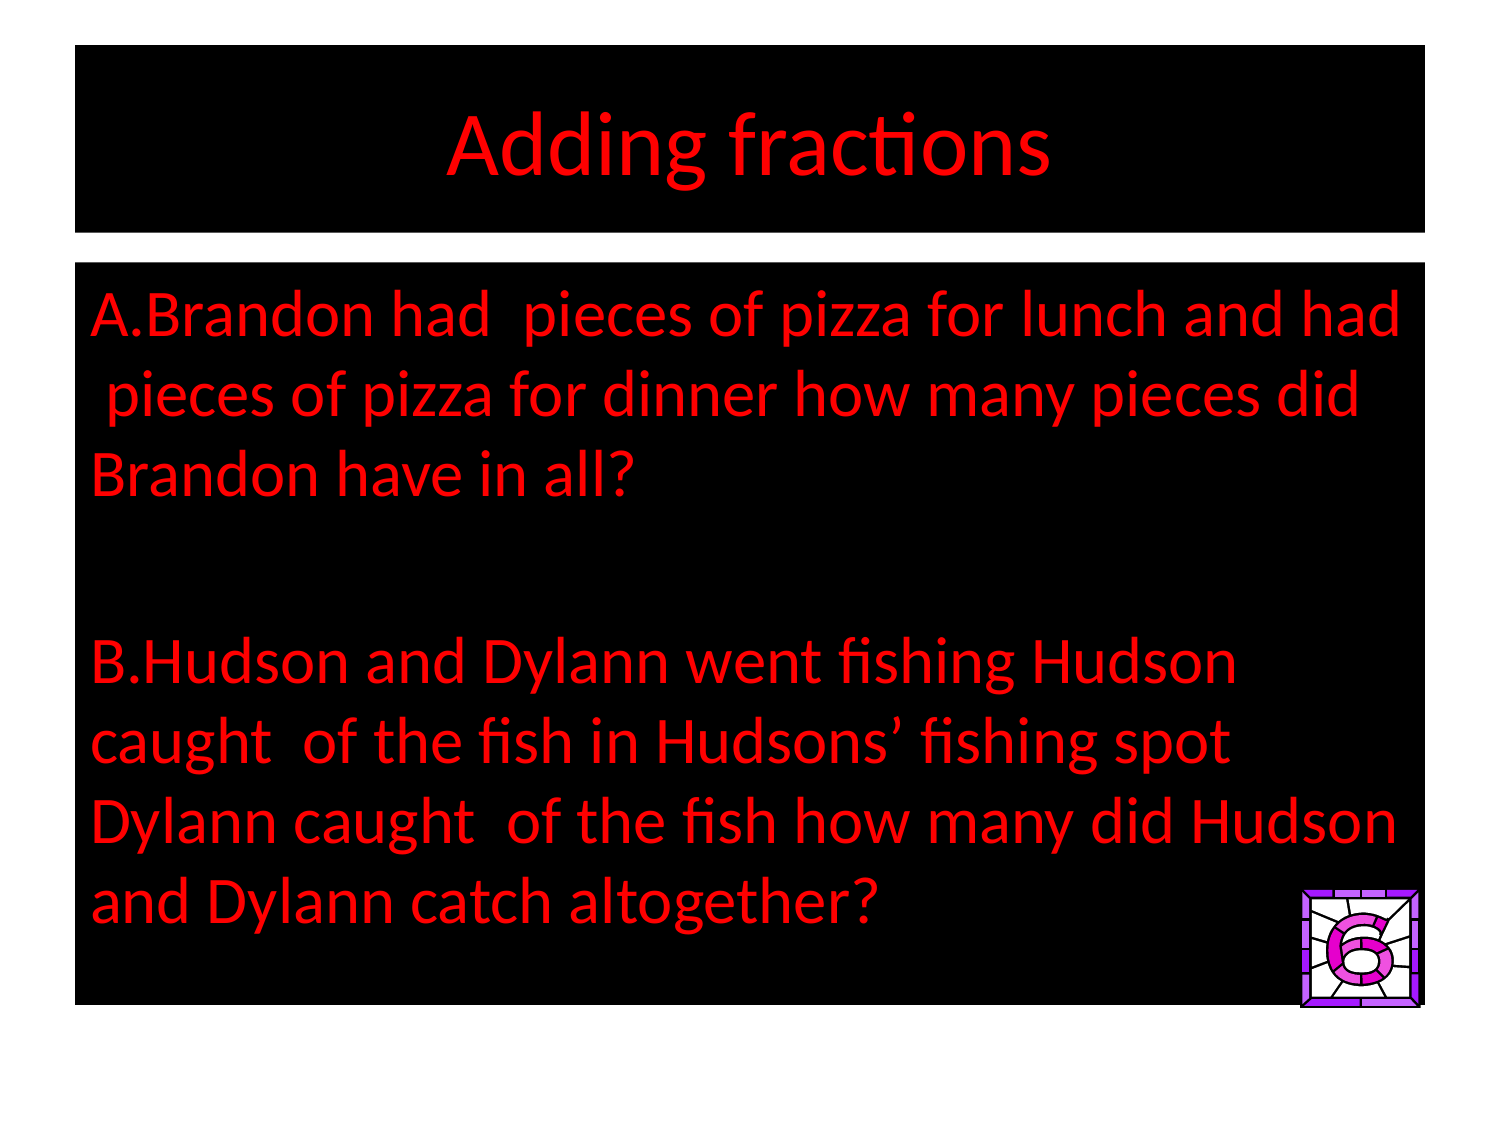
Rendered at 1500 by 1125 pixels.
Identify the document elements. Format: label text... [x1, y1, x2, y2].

picture [1299, 887, 1421, 1009]
title Adding fractions [75, 45, 1425, 233]
